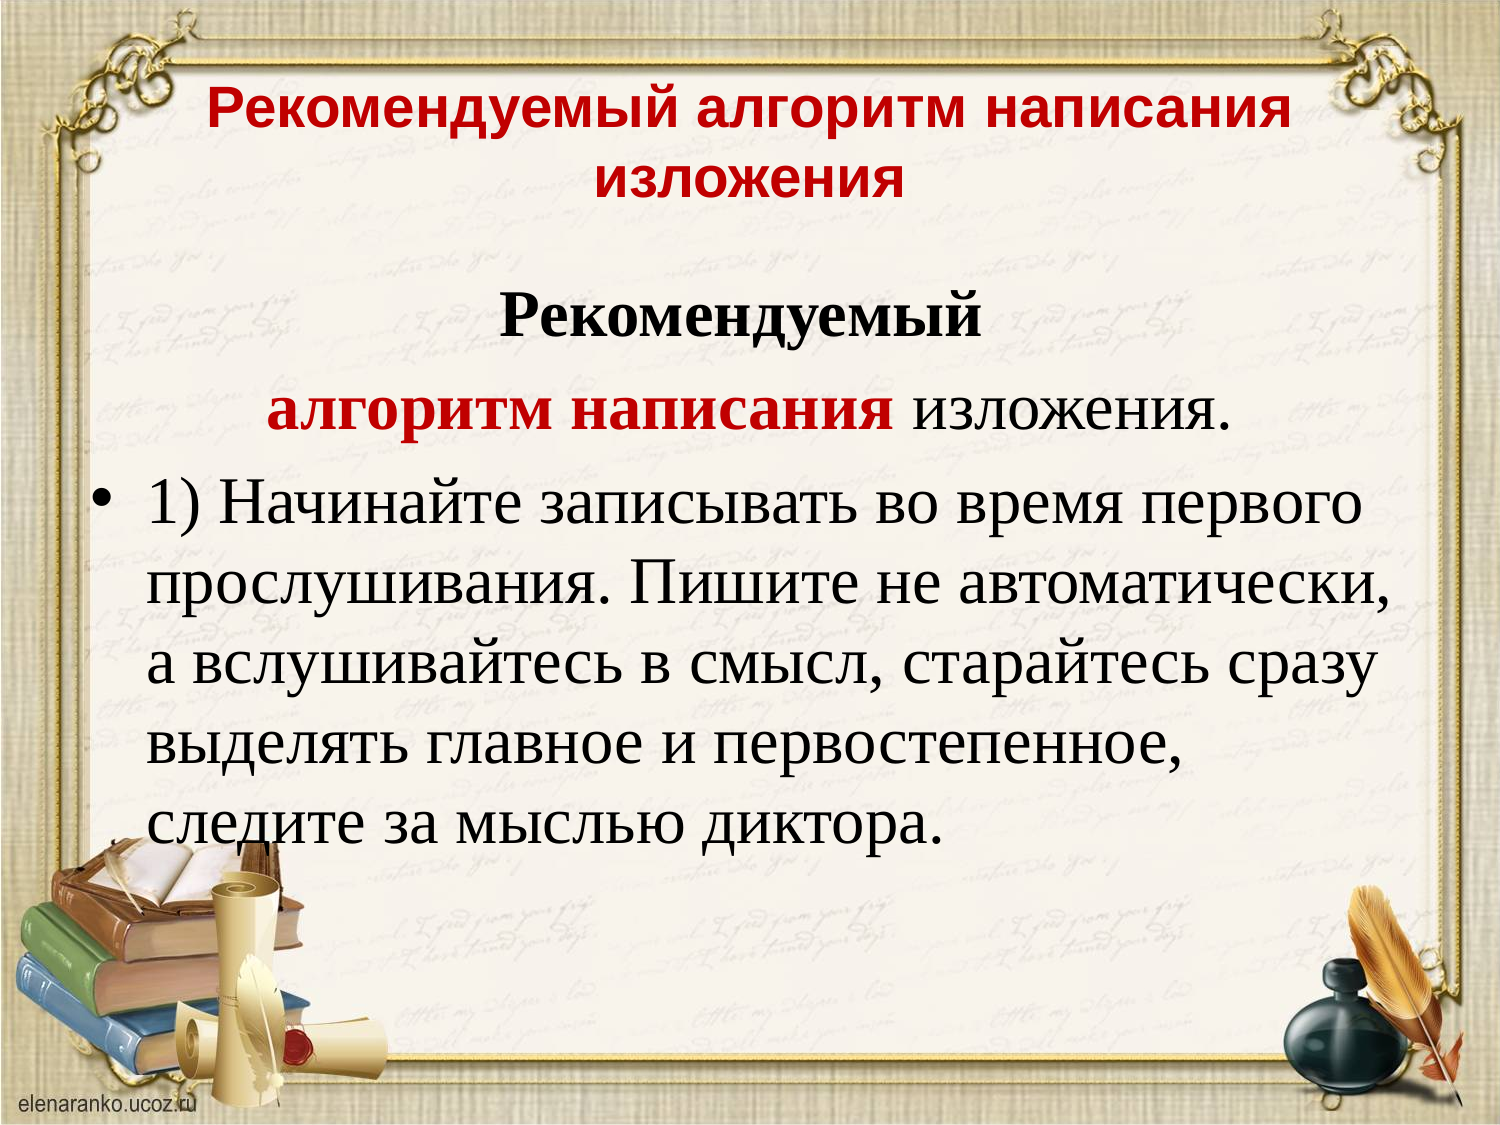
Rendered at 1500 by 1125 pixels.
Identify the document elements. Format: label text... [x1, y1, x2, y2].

title Рекомендуемый алгоритм написания изложения [75, 45, 1425, 233]
list Рекомендуемый алгоритм написания изложения. 1) Начинайте записывать во время первого прослушивания. Пишите не автоматически, а вслушивайтесь в смысл, старайтесь сразу выделять главное и первостепенное, следите за мыслью диктора. [75, 262, 1425, 1005]
picture [0, 0, 1500, 1125]
